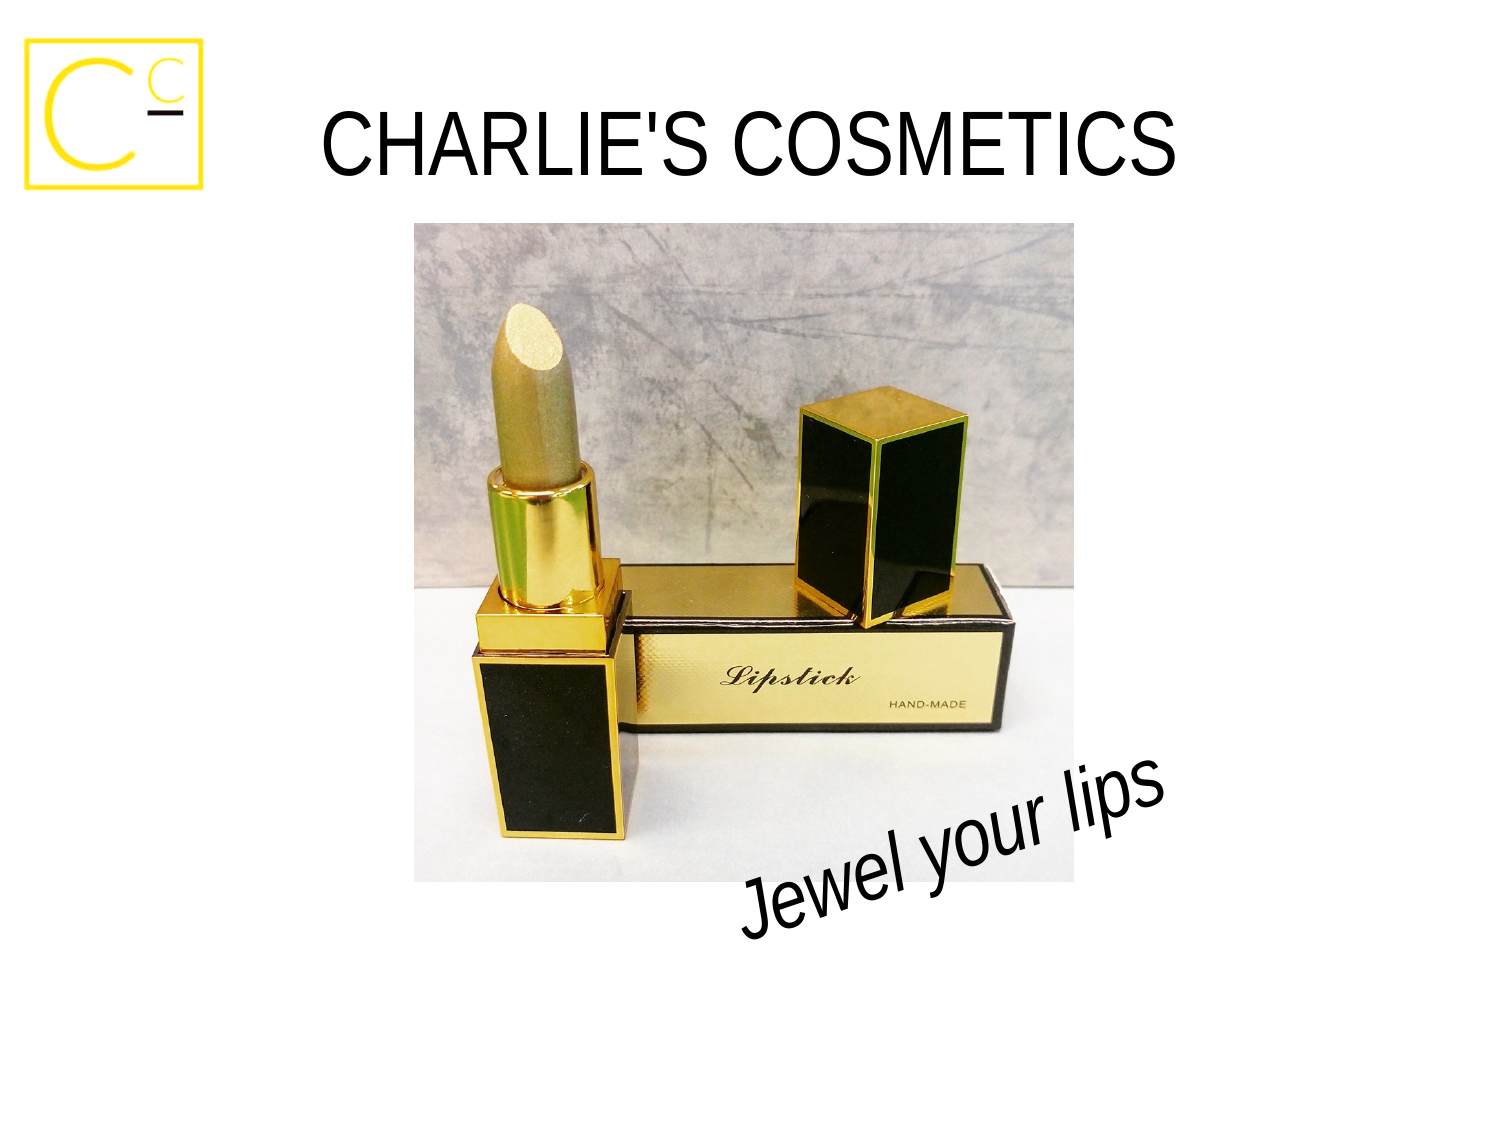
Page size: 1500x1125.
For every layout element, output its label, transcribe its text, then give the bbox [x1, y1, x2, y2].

picture [4, 4, 224, 224]
text_box Jewel your lips [712, 891, 920, 954]
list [414, 222, 1074, 882]
text_box Jewel your lips [1078, 668, 1305, 838]
title CHARLIE'S COSMETICS [75, 45, 1425, 233]
